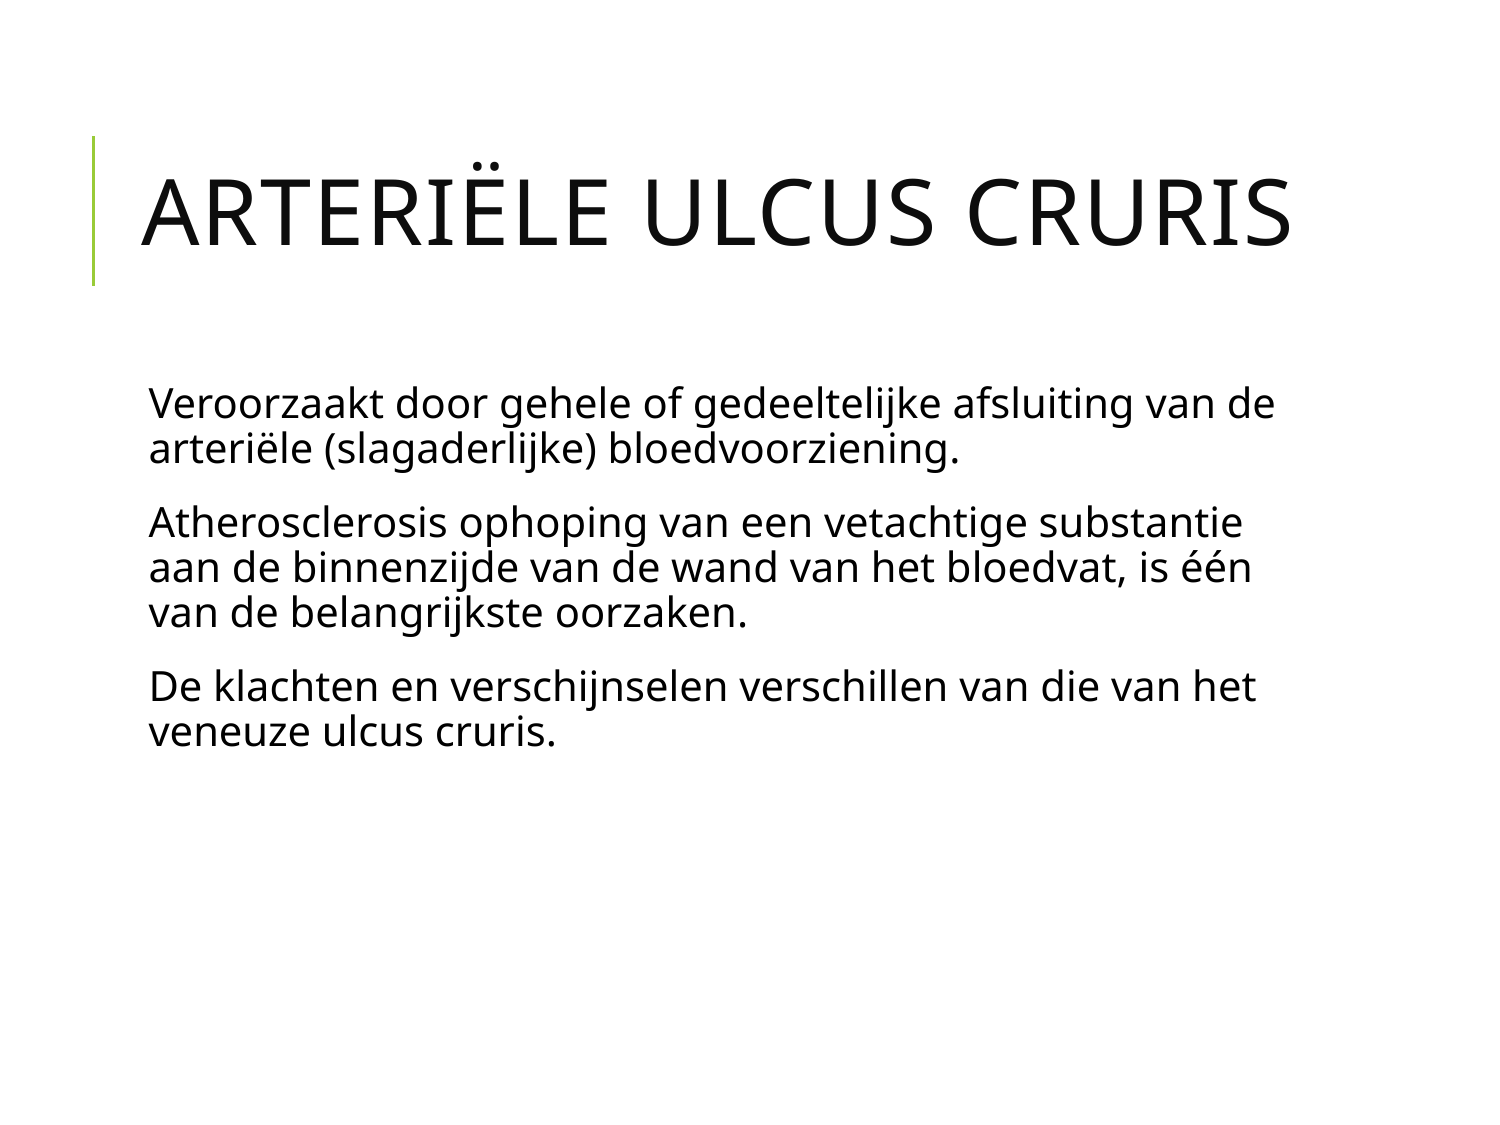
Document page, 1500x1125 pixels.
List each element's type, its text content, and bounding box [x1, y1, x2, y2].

title Arteriële ulcus cruris [126, 96, 1322, 342]
list Veroorzaakt door gehele of gedeeltelijke afsluiting van de arteriële (slagaderlijke) bloedvoorziening. Atherosclerosis ophoping van een vetachtige substantie aan de binnenzijde van de wand van het bloedvat, is één van de belangrijkste oorzaken. De klachten en verschijnselen verschillen van die van het veneuze ulcus cruris. [126, 375, 1322, 1035]
